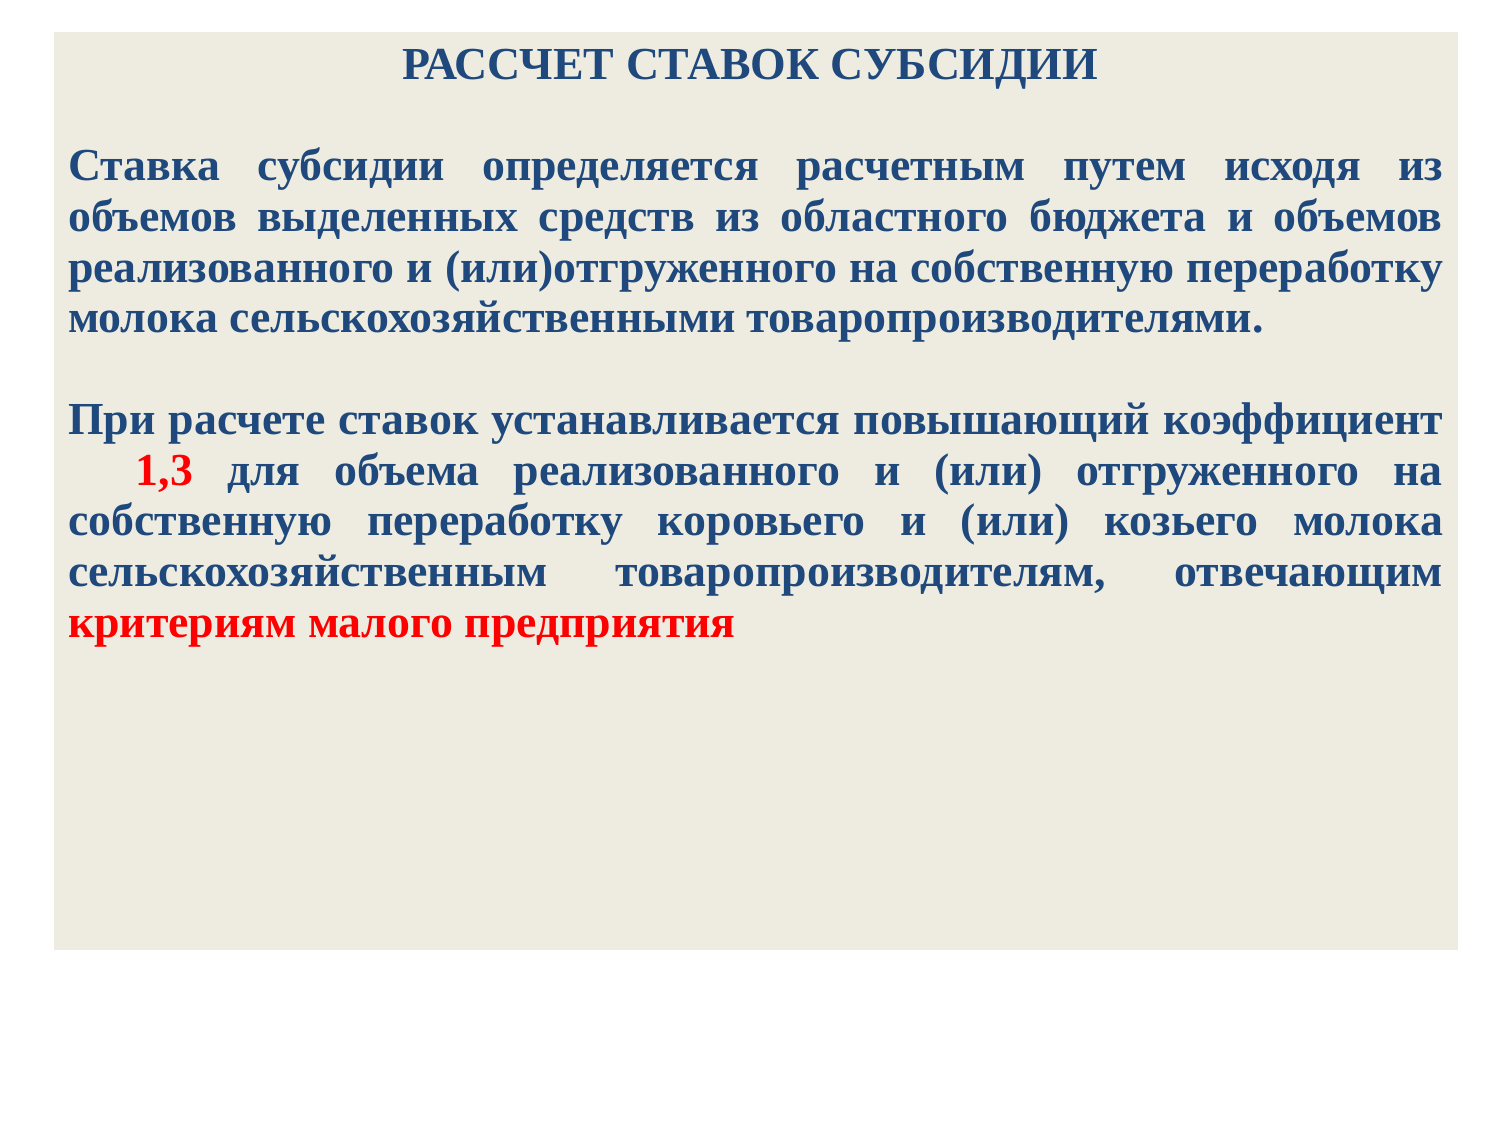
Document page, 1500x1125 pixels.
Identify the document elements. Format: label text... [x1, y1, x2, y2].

table_header РАССЧЕТ СТАВОК СУБСИДИИ Ставка субсидии определяется расчетным путем исходя из объемов выделенных средств из областного бюджета и объемов реализованного и (или)отгруженного на собственную переработку молока сельскохозяйственными товаропроизводителями. При расчете ставок устанавливается повышающий коэффициент 1,3 для объема реализованного и (или) отгруженного на собственную переработку коровьего и (или) козьего молока сельскохозяйственным товаропроизводителям, отвечающим критериям малого предприятия [54, 32, 1458, 950]
